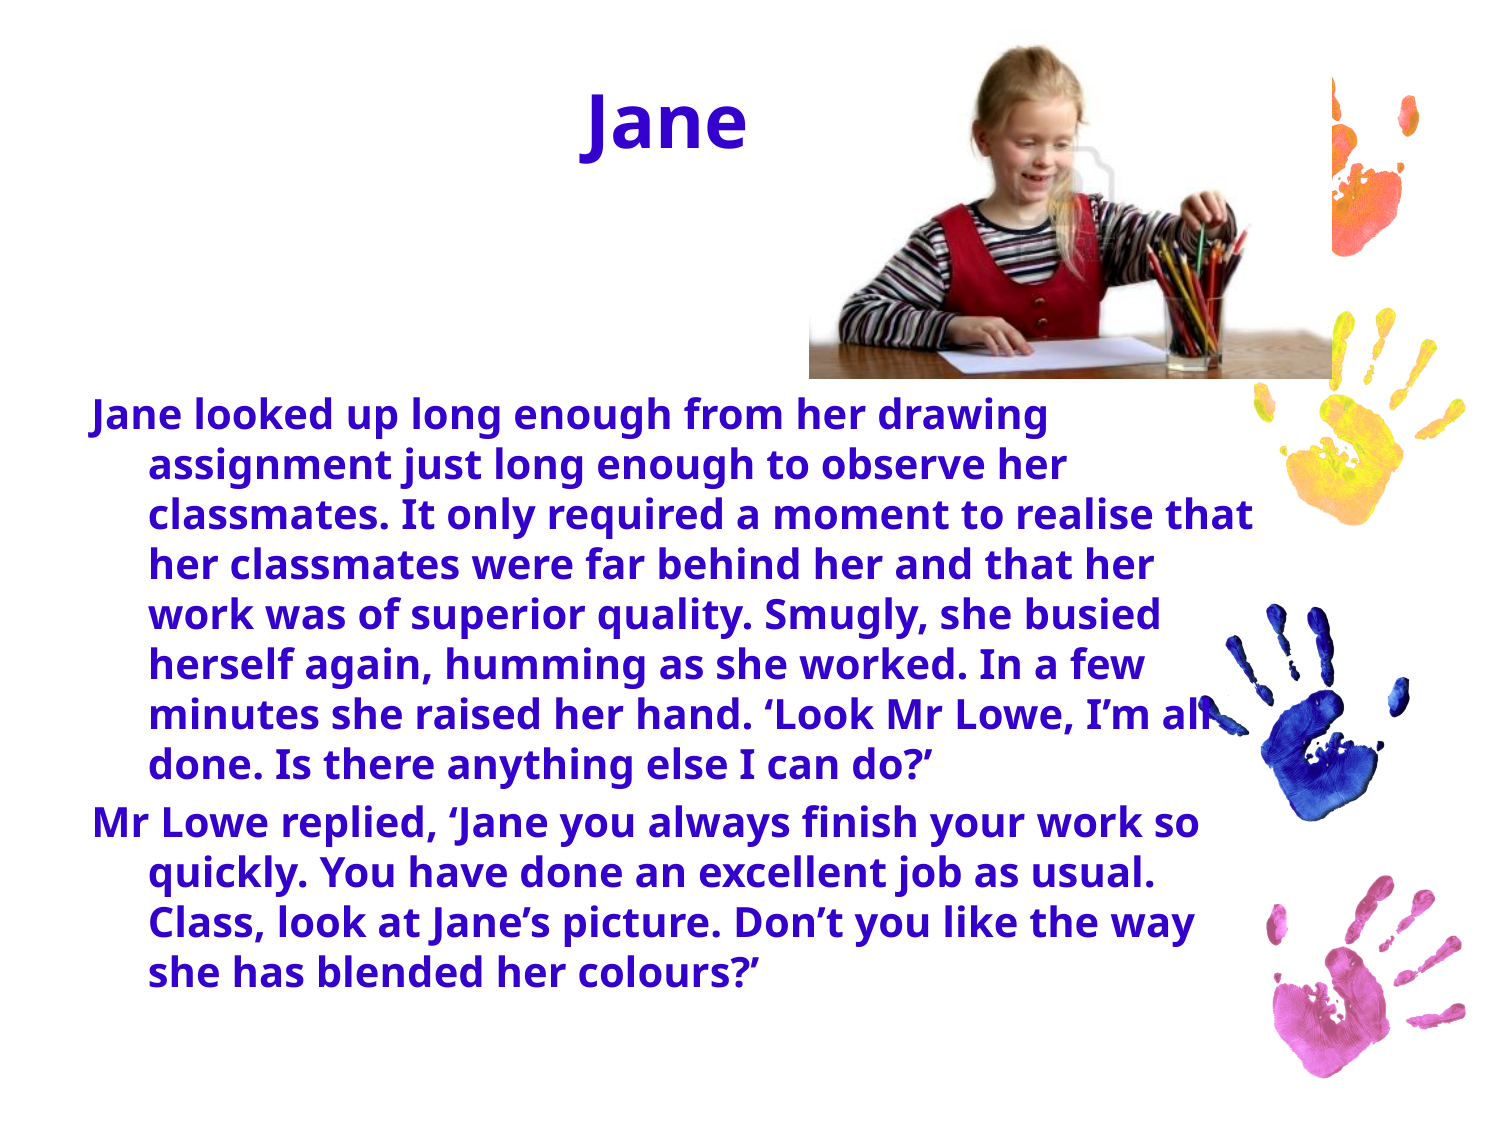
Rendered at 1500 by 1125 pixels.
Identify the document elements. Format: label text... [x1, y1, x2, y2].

title Jane [112, 24, 1176, 213]
list Jane looked up long enough from her drawing assignment just long enough to observe her classmates. It only required a moment to realise that her classmates were far behind her and that her work was of superior quality. Smugly, she busied herself again, humming as she worked. In a few minutes she raised her hand. ‘Look Mr Lowe, I’m all done. Is there anything else I can do?’ Mr Lowe replied, ‘Jane you always finish your work so quickly. You have done an excellent job as usual. Class, look at Jane’s picture. Don’t you like the way she has blended her colours?’ [0, 379, 1288, 1125]
picture [808, 0, 1500, 1125]
